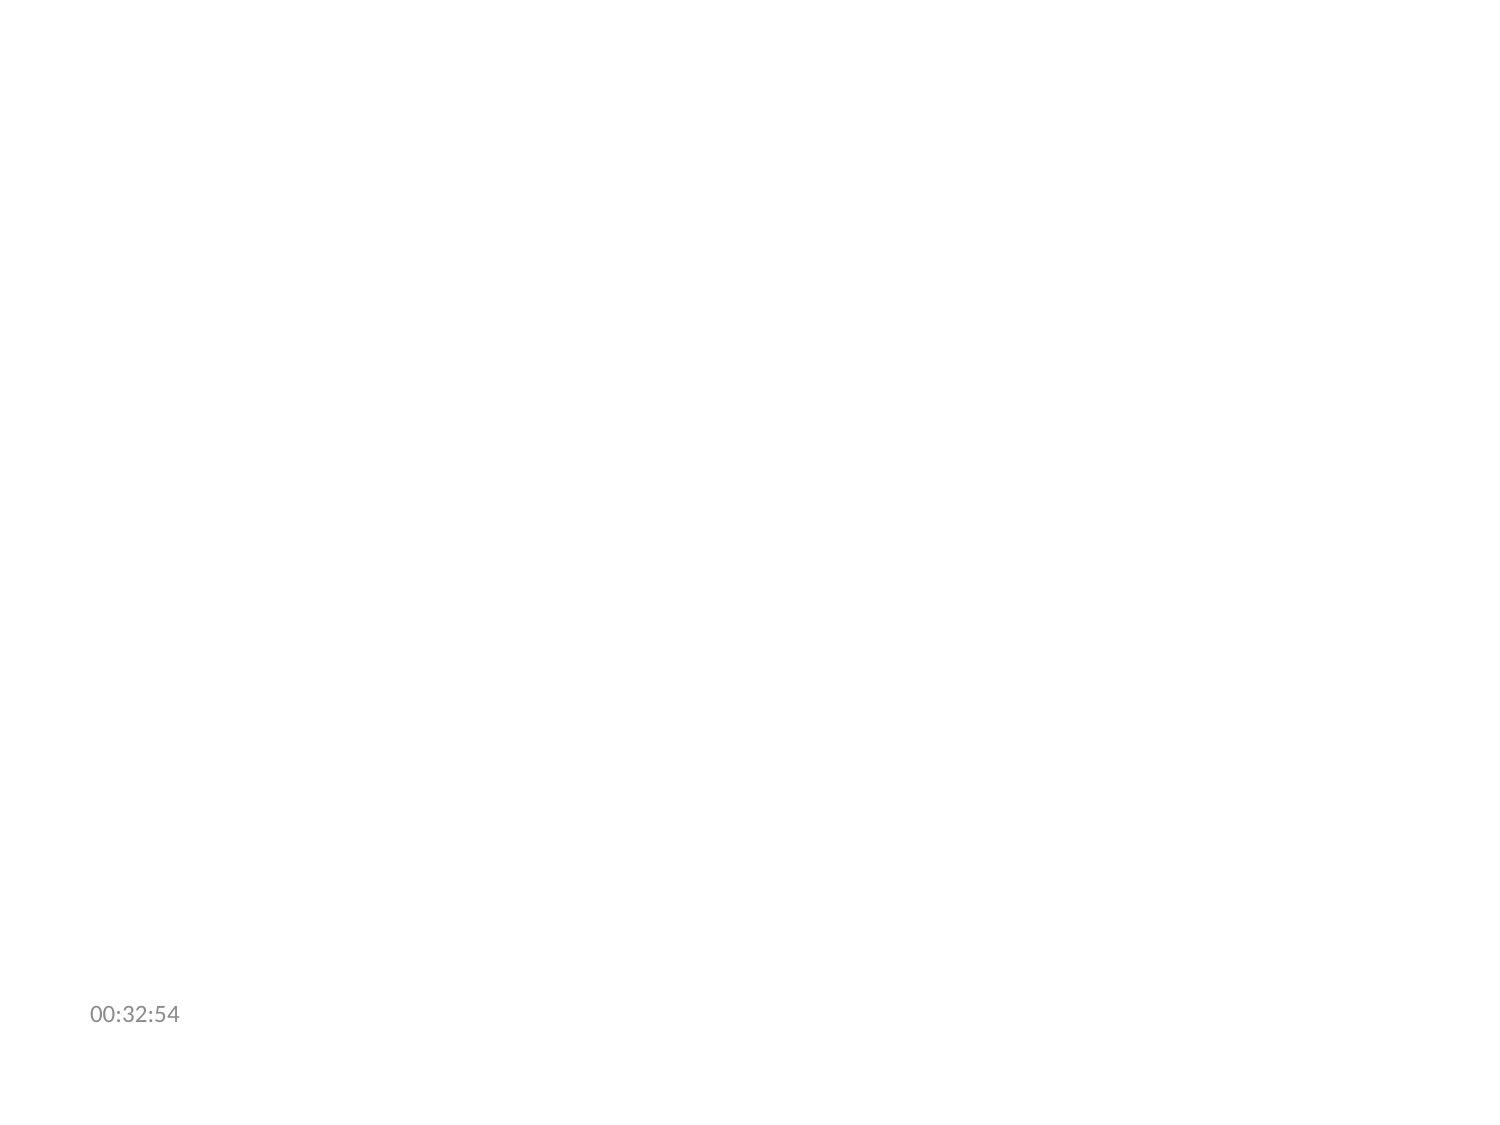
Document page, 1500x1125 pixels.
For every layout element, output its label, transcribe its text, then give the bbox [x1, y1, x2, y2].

text_box 15:35:09 [75, 982, 425, 1043]
